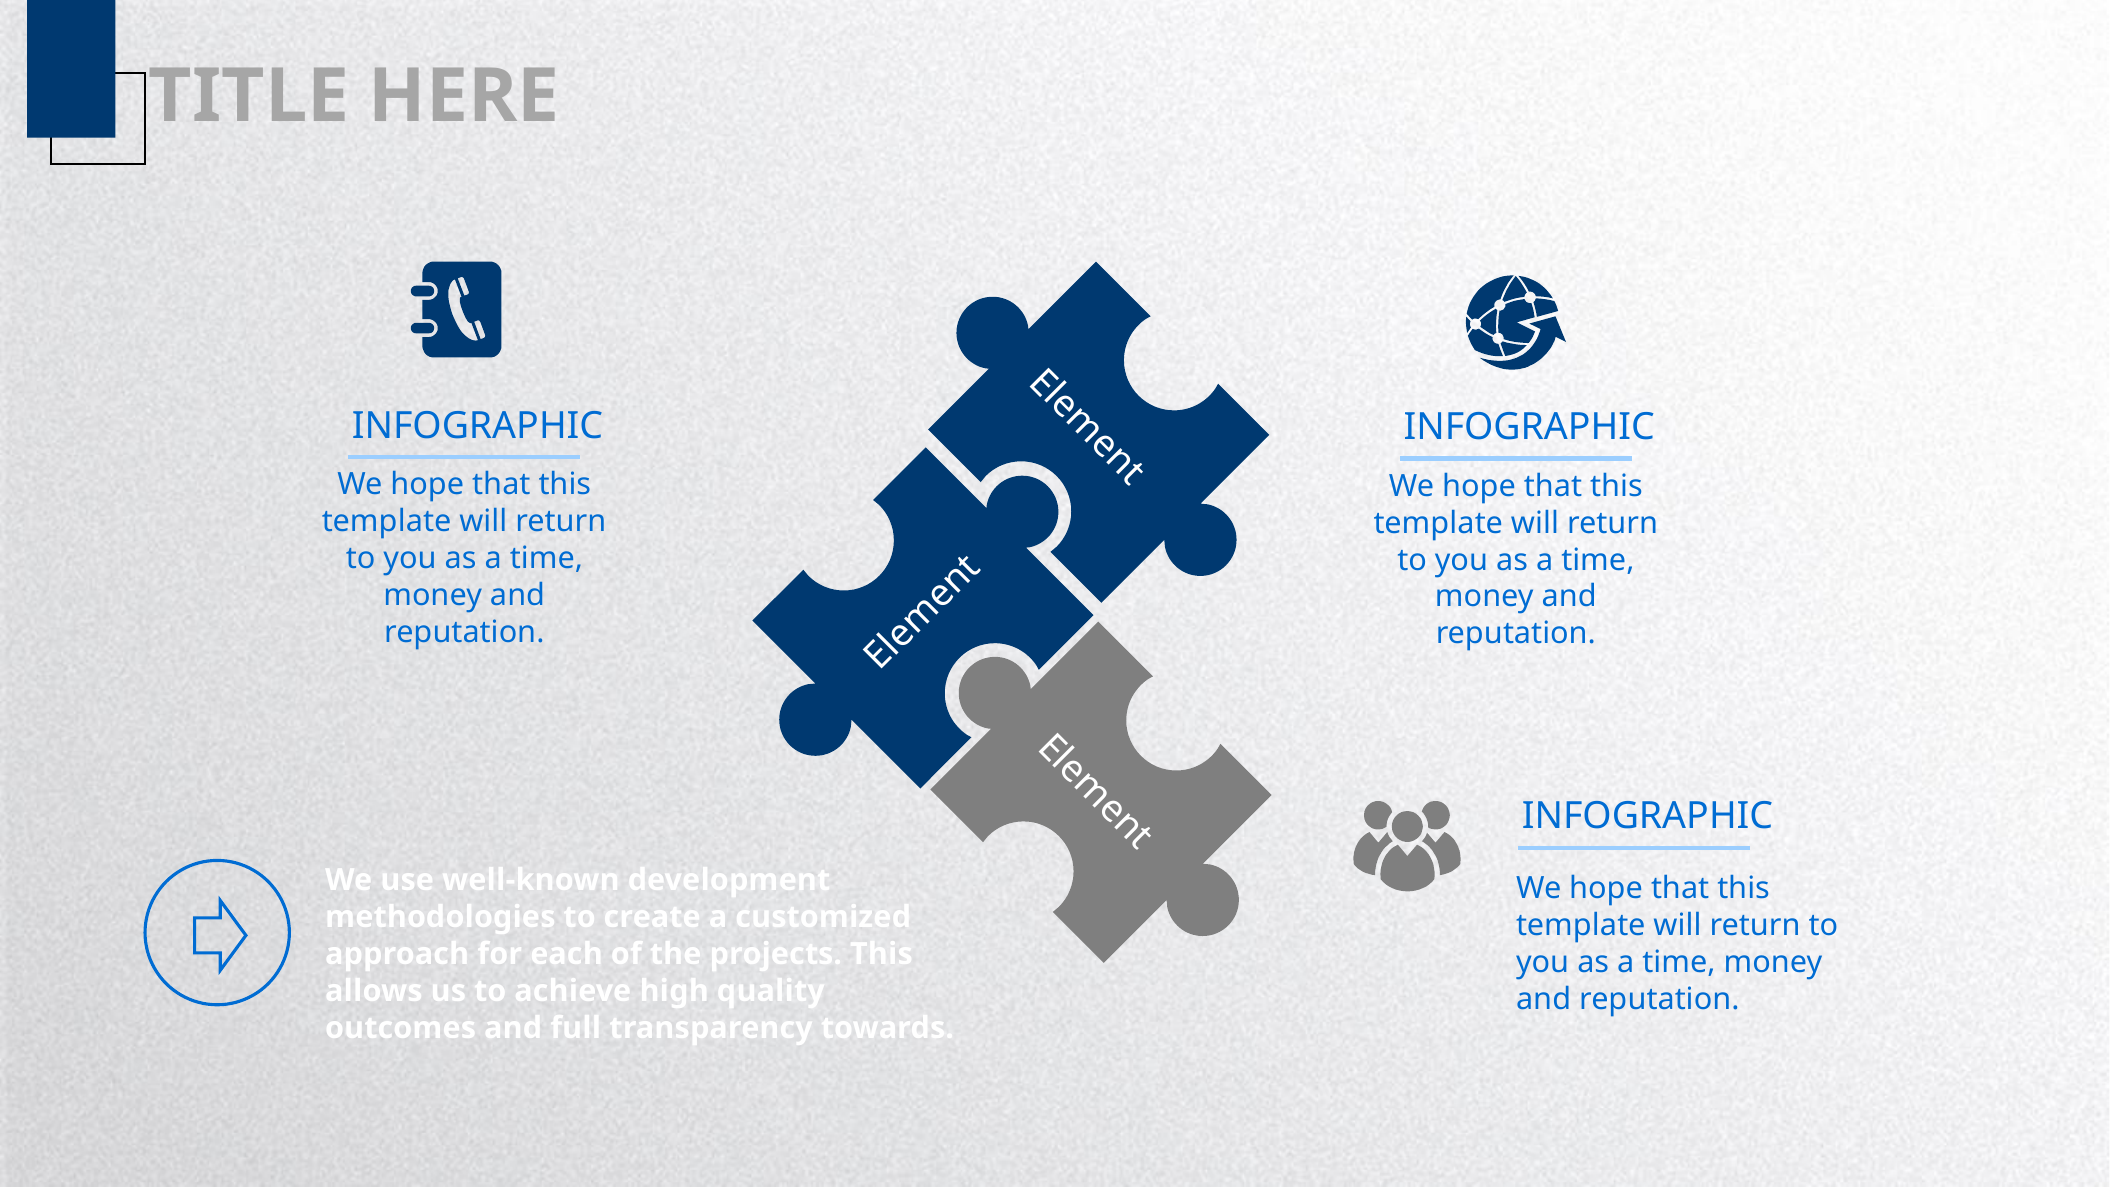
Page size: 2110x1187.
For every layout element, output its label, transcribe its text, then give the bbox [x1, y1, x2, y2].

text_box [1340, 275, 1691, 623]
text_box [26, 0, 116, 139]
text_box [930, 621, 1272, 963]
text_box [50, 72, 146, 165]
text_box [1353, 784, 1883, 1025]
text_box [928, 261, 1270, 603]
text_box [145, 852, 976, 1055]
text_box TITLE HERE [149, 46, 561, 137]
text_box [289, 261, 640, 621]
picture [0, 0, 2110, 1187]
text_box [752, 447, 1094, 789]
